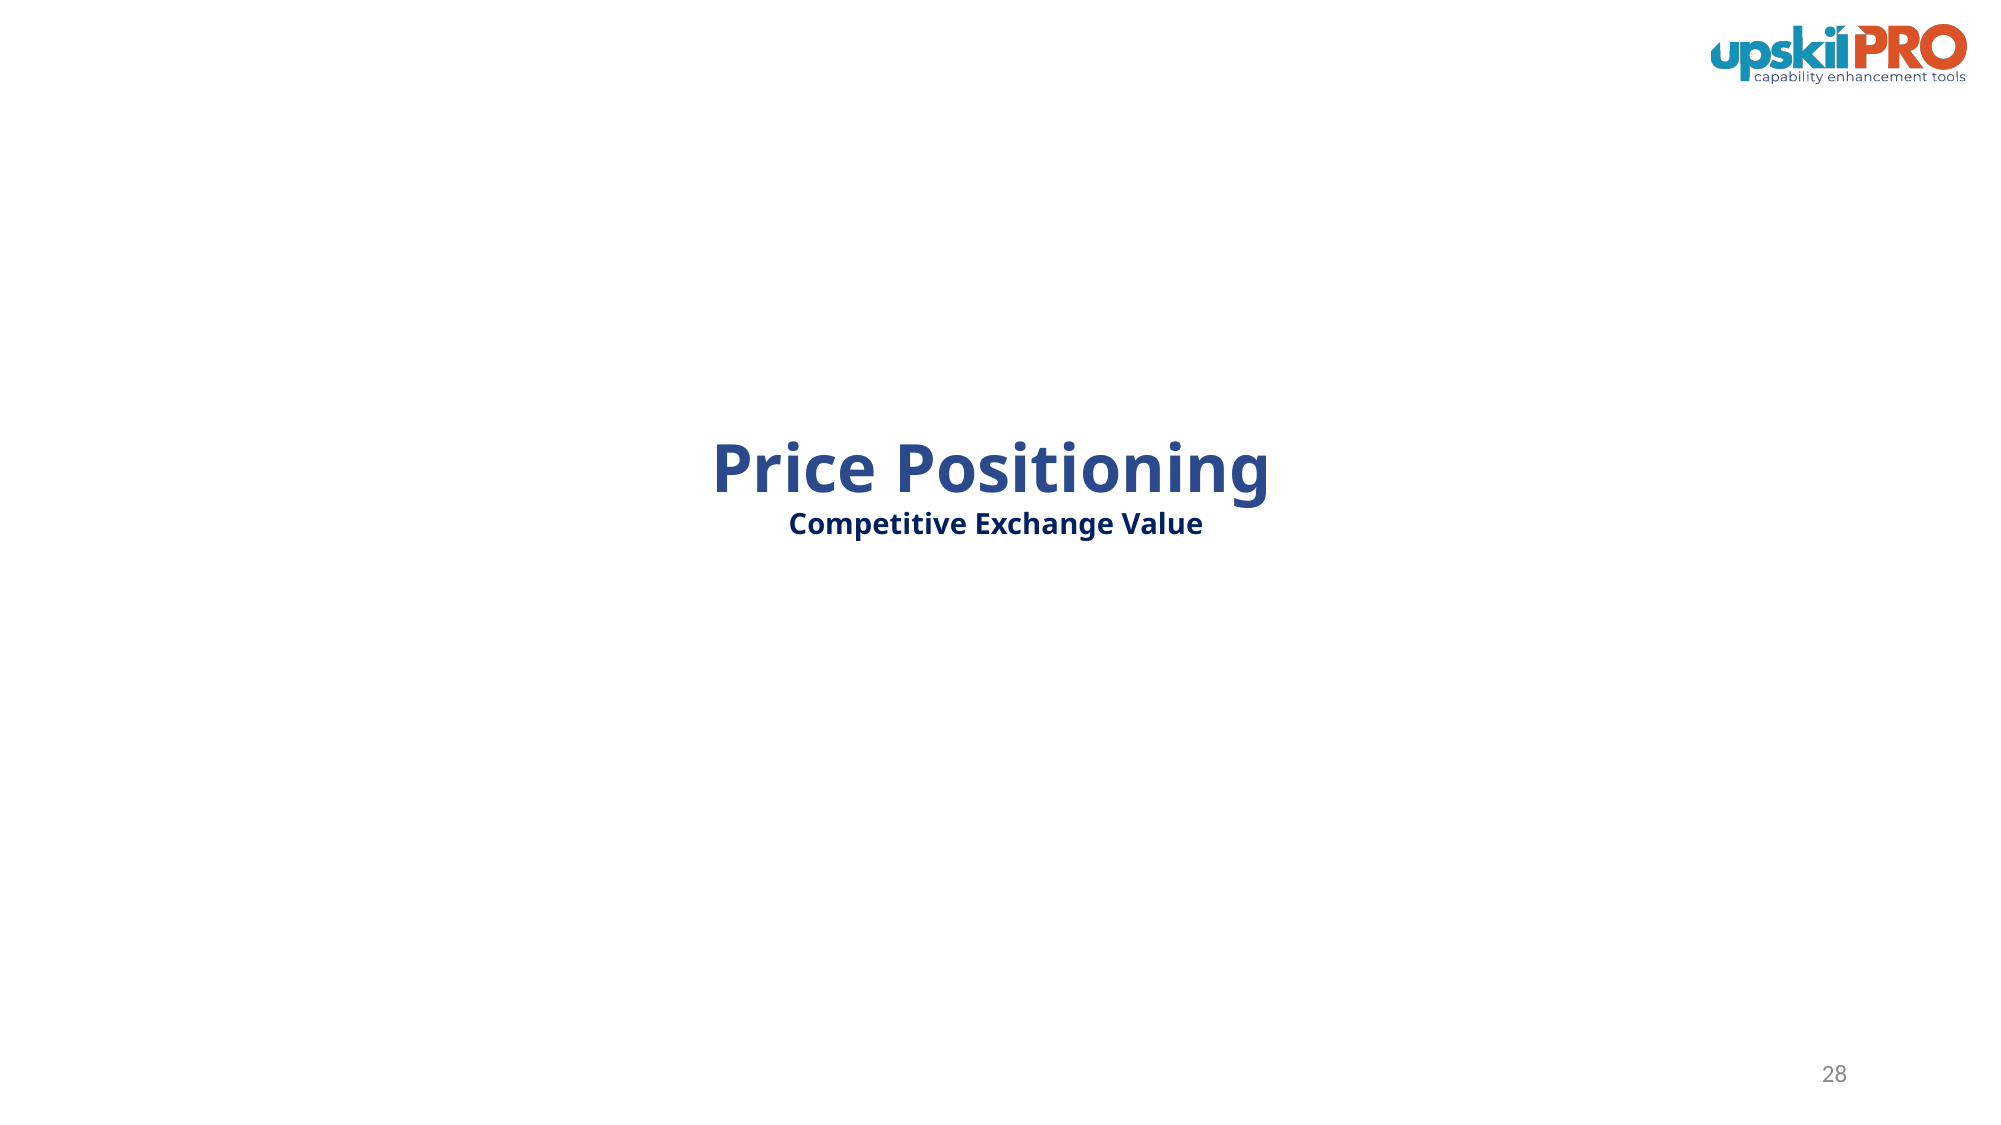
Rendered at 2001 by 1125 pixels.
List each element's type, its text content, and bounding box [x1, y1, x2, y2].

slide_number 28 [1412, 1042, 1863, 1103]
picture [1711, 24, 1967, 85]
text_box Price Positioning Competitive Exchange Value [414, 418, 1586, 548]
